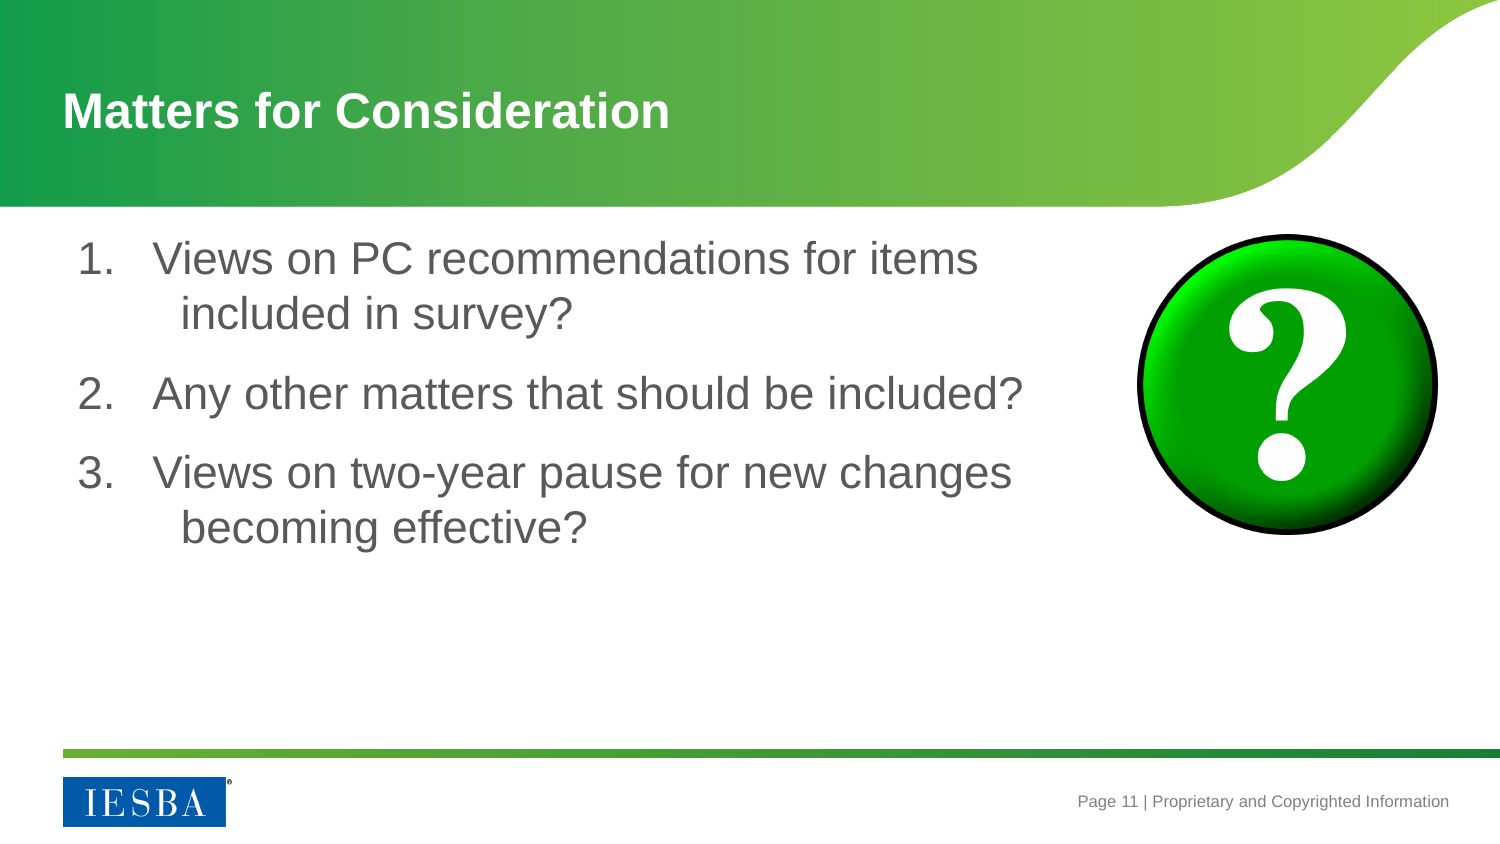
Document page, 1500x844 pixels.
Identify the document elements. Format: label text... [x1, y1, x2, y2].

list Views on PC recommendations for items included in survey? Any other matters that should be included? Views on two-year pause for new changes becoming effective? [62, 220, 1450, 747]
title Matters for Consideration [62, 75, 1300, 142]
picture [0, 0, 1500, 207]
picture [63, 777, 232, 827]
picture [1137, 234, 1438, 535]
